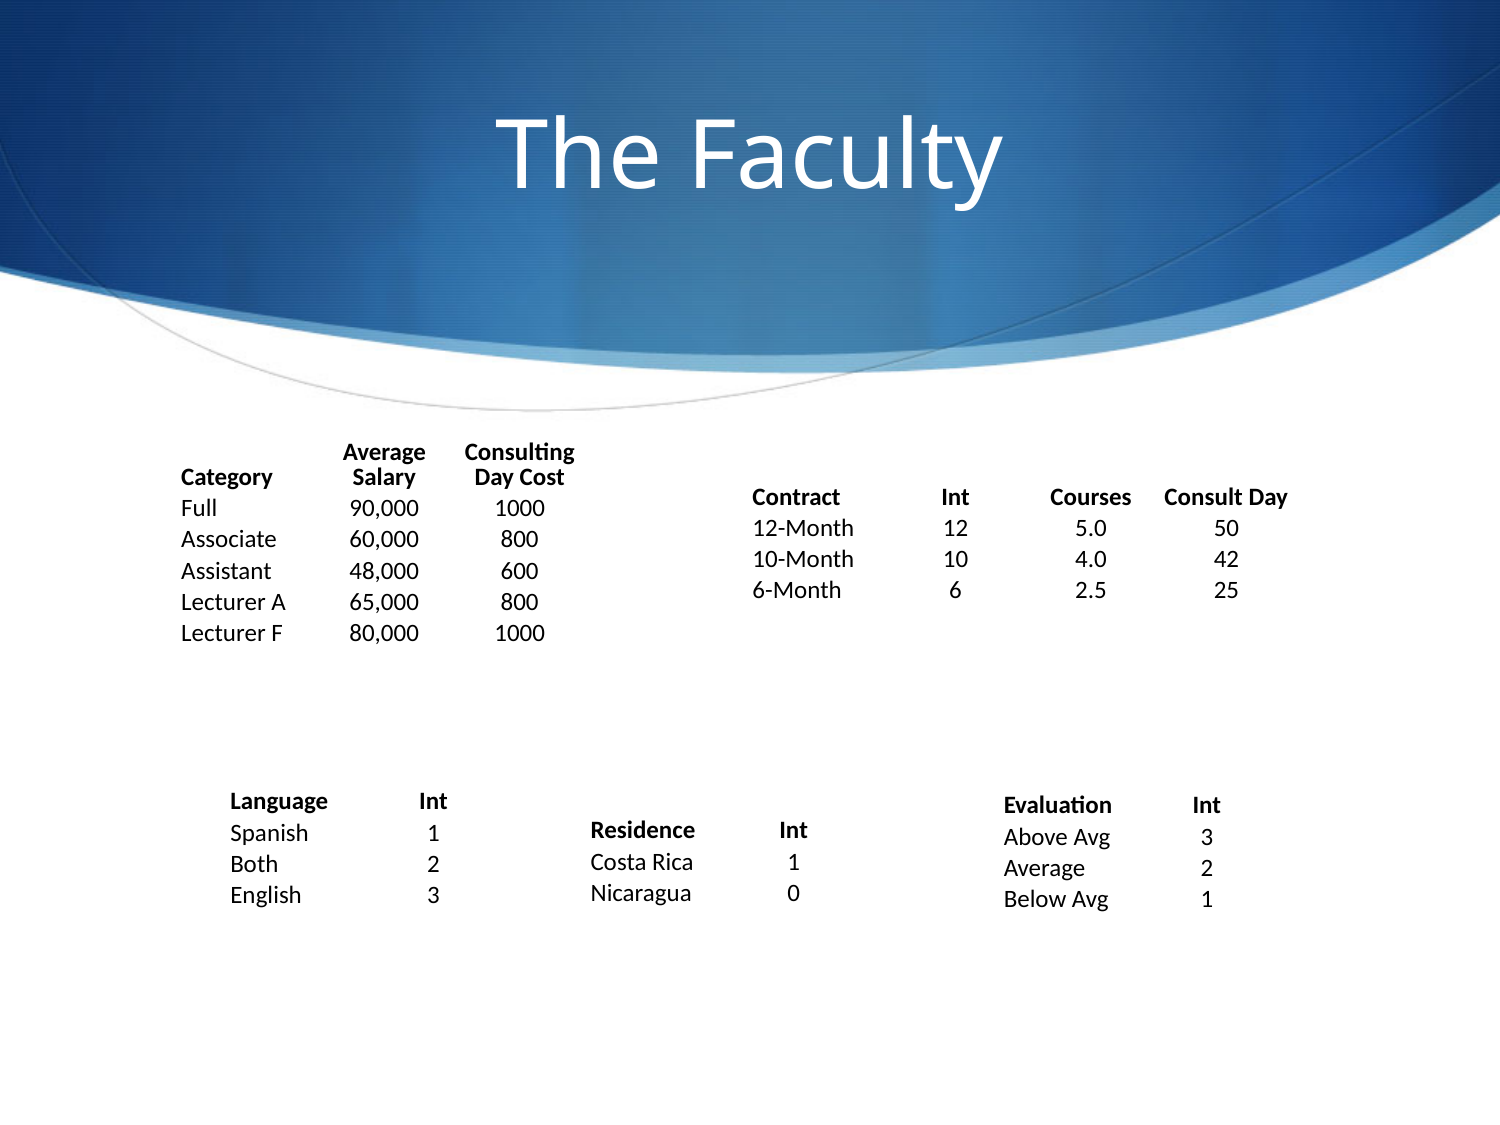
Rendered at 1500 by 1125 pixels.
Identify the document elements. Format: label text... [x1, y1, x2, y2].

table_header Consult Day [1159, 480, 1294, 511]
table_cell Both [230, 847, 366, 879]
table_cell 1000 [452, 492, 588, 523]
table_cell 3 [366, 879, 501, 910]
table_cell Lecturer A [181, 585, 317, 617]
table_cell 5.0 [1023, 511, 1159, 543]
table_cell 2 [366, 847, 501, 879]
table_cell 80,000 [317, 617, 452, 648]
table_cell 42 [1159, 543, 1294, 574]
table_header Int [726, 814, 861, 845]
table_cell 600 [452, 554, 588, 585]
table_header Int [366, 785, 501, 816]
table_cell 12 [888, 511, 1023, 543]
table_cell 65,000 [317, 585, 452, 617]
table_header Category [181, 441, 317, 492]
table_cell 50 [1159, 511, 1294, 543]
table_cell English [230, 879, 366, 910]
table_cell 12-Month [752, 511, 888, 543]
table_cell 1 [726, 845, 861, 876]
table_cell 6-Month [752, 574, 888, 605]
table_cell 800 [452, 523, 588, 554]
table_cell 10 [888, 543, 1023, 574]
table_cell 60,000 [317, 523, 452, 554]
title The Faculty [75, 56, 1425, 245]
table_cell Full [181, 492, 317, 523]
table_cell 4.0 [1023, 543, 1159, 574]
table_cell Above Avg [1004, 820, 1139, 851]
table_cell Below Avg [1004, 883, 1139, 914]
table_cell Assistant [181, 554, 317, 585]
table_cell Costa Rica [591, 845, 726, 876]
table_header Residence [591, 814, 726, 845]
table_header Int [1139, 789, 1275, 820]
table_header Int [888, 480, 1023, 511]
table_header Contract [752, 480, 888, 511]
table_cell 6 [888, 574, 1023, 605]
picture [0, 0, 1500, 1125]
table_cell 48,000 [317, 554, 452, 585]
table_header Average Salary [317, 441, 452, 492]
table_header Courses [1023, 480, 1159, 511]
table_header Consulting Day Cost [452, 441, 588, 492]
table_cell 0 [726, 876, 861, 908]
table_cell Lecturer F [181, 617, 317, 648]
table_cell 3 [1139, 820, 1275, 851]
table_cell 2 [1139, 851, 1275, 883]
table_cell Spanish [230, 816, 366, 847]
table_cell 800 [452, 585, 588, 617]
table_cell Average [1004, 851, 1139, 883]
table_cell 1 [366, 816, 501, 847]
table_cell 1000 [452, 617, 588, 648]
table_cell 10-Month [752, 543, 888, 574]
table_cell 1 [1139, 883, 1275, 914]
table_cell Nicaragua [591, 876, 726, 908]
table_header Evaluation [1004, 789, 1139, 820]
table_cell Associate [181, 523, 317, 554]
table_header Language [230, 785, 366, 816]
table_cell 2.5 [1023, 574, 1159, 605]
table_cell 90,000 [317, 492, 452, 523]
table_cell 25 [1159, 574, 1294, 605]
